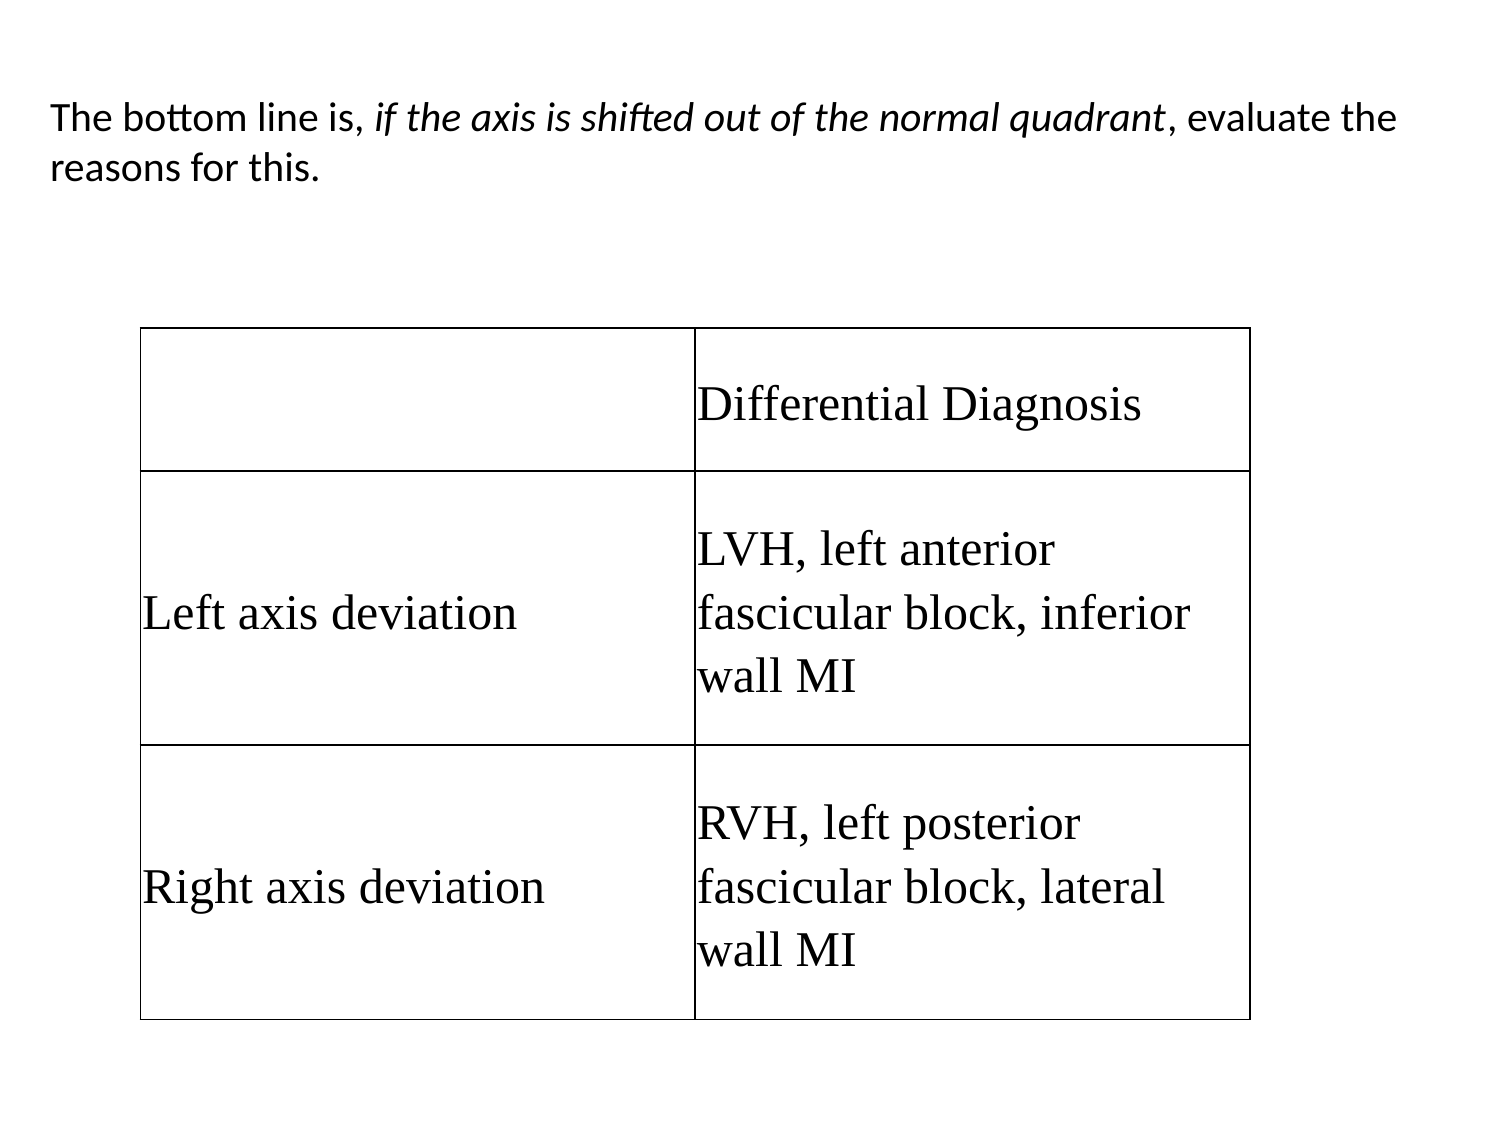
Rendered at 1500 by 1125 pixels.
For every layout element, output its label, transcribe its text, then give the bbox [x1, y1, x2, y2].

table_cell RVH, left posterior fascicular block, lateral wall MI [696, 746, 1249, 1019]
table_cell LVH, left anterior fascicular block, inferior wall MI [696, 472, 1249, 744]
table_header [141, 329, 694, 470]
table_cell Right axis deviation [141, 746, 694, 1019]
text_box The bottom line is, if the axis is shifted out of the normal quadrant, evaluate the reasons for this. [35, 82, 1477, 198]
table_header Differential Diagnosis [696, 329, 1249, 470]
table_cell Left axis deviation [141, 472, 694, 744]
